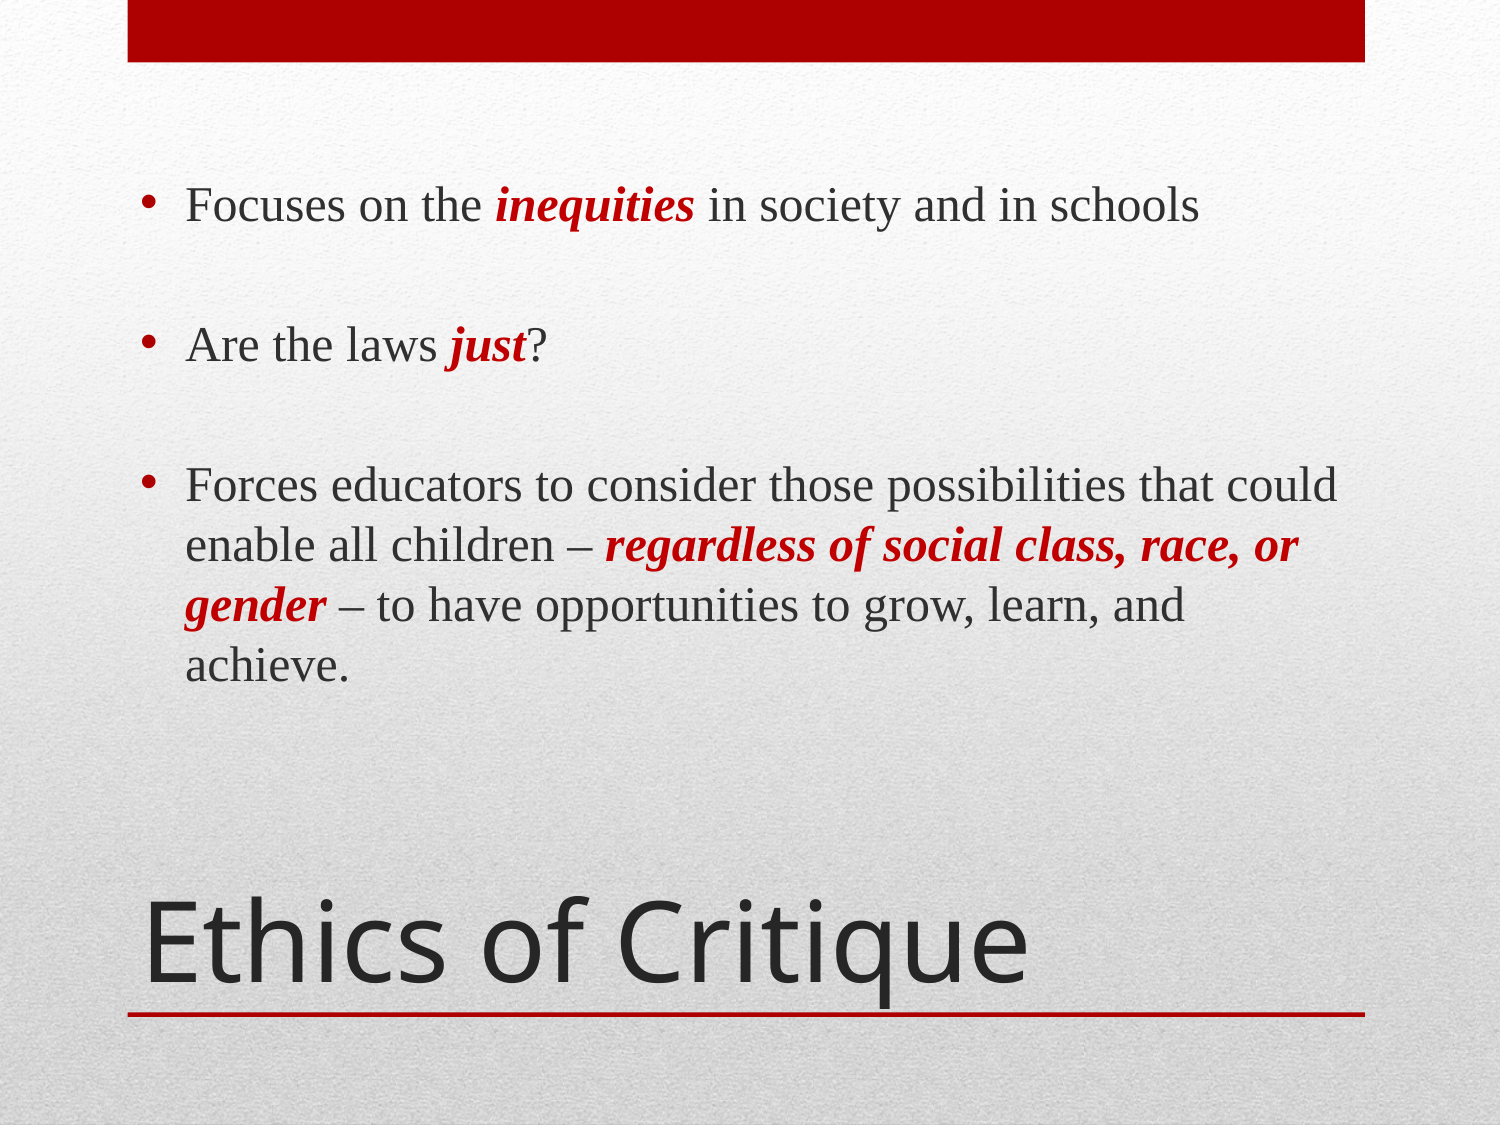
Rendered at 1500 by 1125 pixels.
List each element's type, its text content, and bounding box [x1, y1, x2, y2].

list Focuses on the inequities in society and in schools Are the laws just? Forces educators to consider those possibilities that could enable all children – regardless of social class, race, or gender – to have opportunities to grow, learn, and achieve. [125, 112, 1363, 750]
title Ethics of Critique [125, 750, 1238, 1013]
